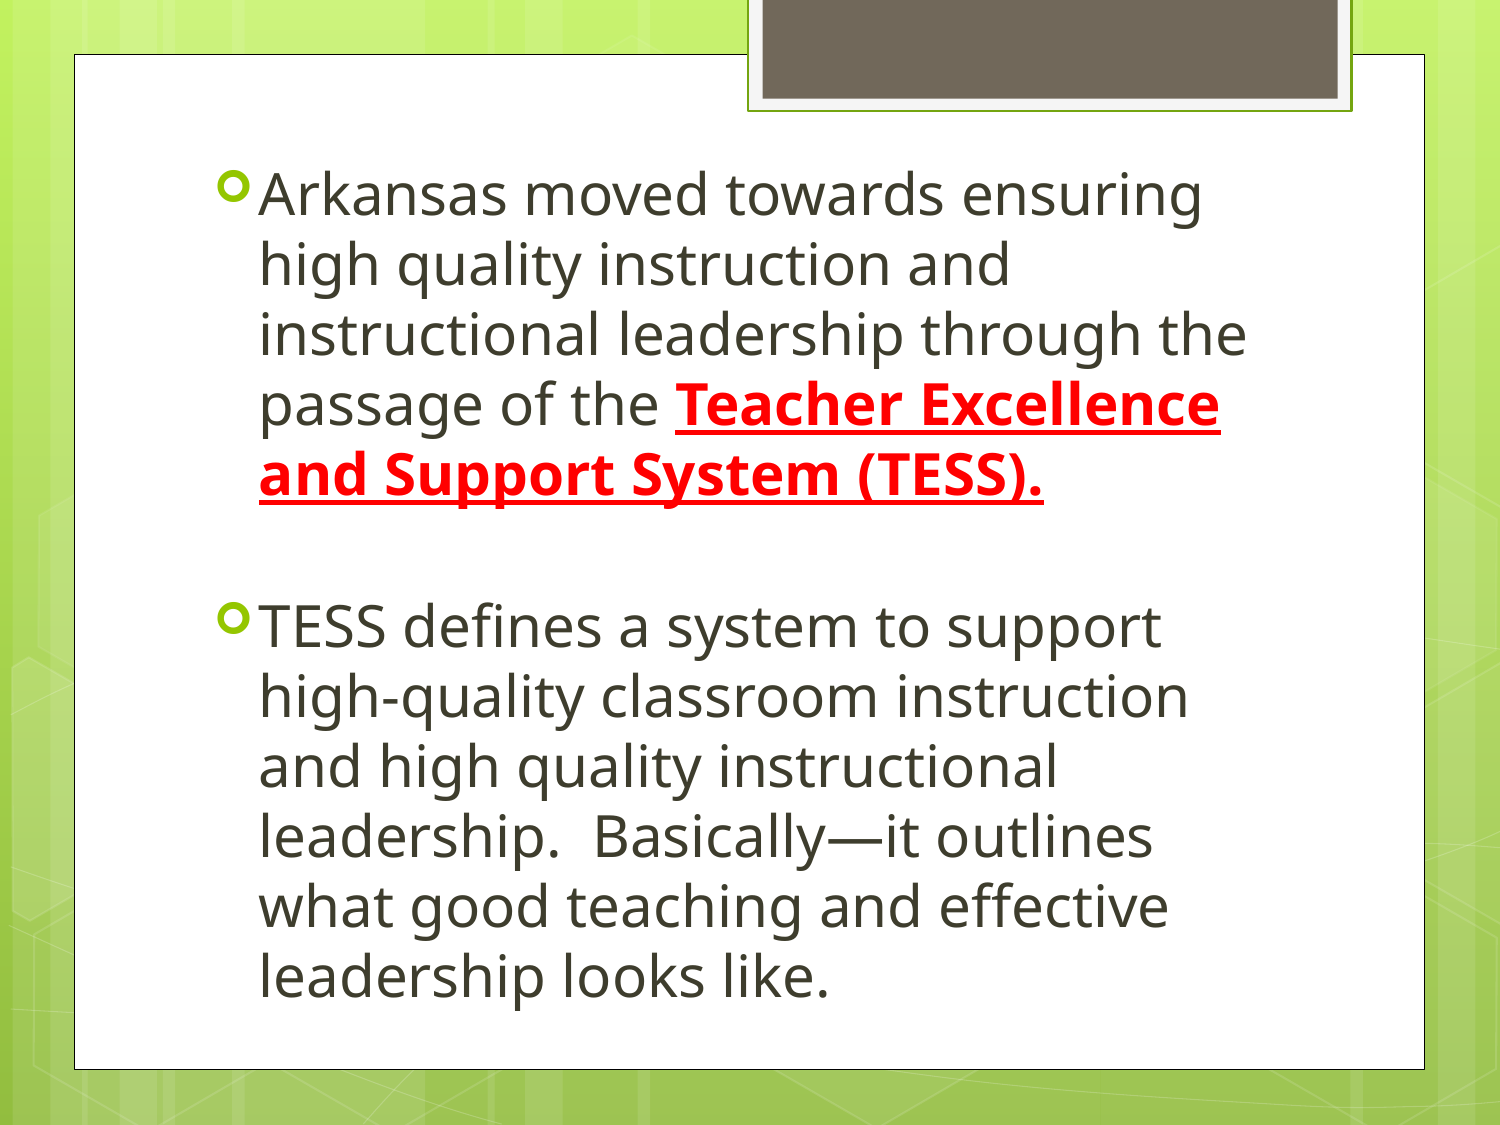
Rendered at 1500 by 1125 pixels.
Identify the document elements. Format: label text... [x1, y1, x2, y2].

list Arkansas moved towards ensuring high quality instruction and instructional leadership through the passage of the Teacher Excellence and Support System (TESS). TESS defines a system to support high-quality classroom instruction and high quality instructional leadership. Basically—it outlines what good teaching and effective leadership looks like. [187, 149, 1300, 1025]
